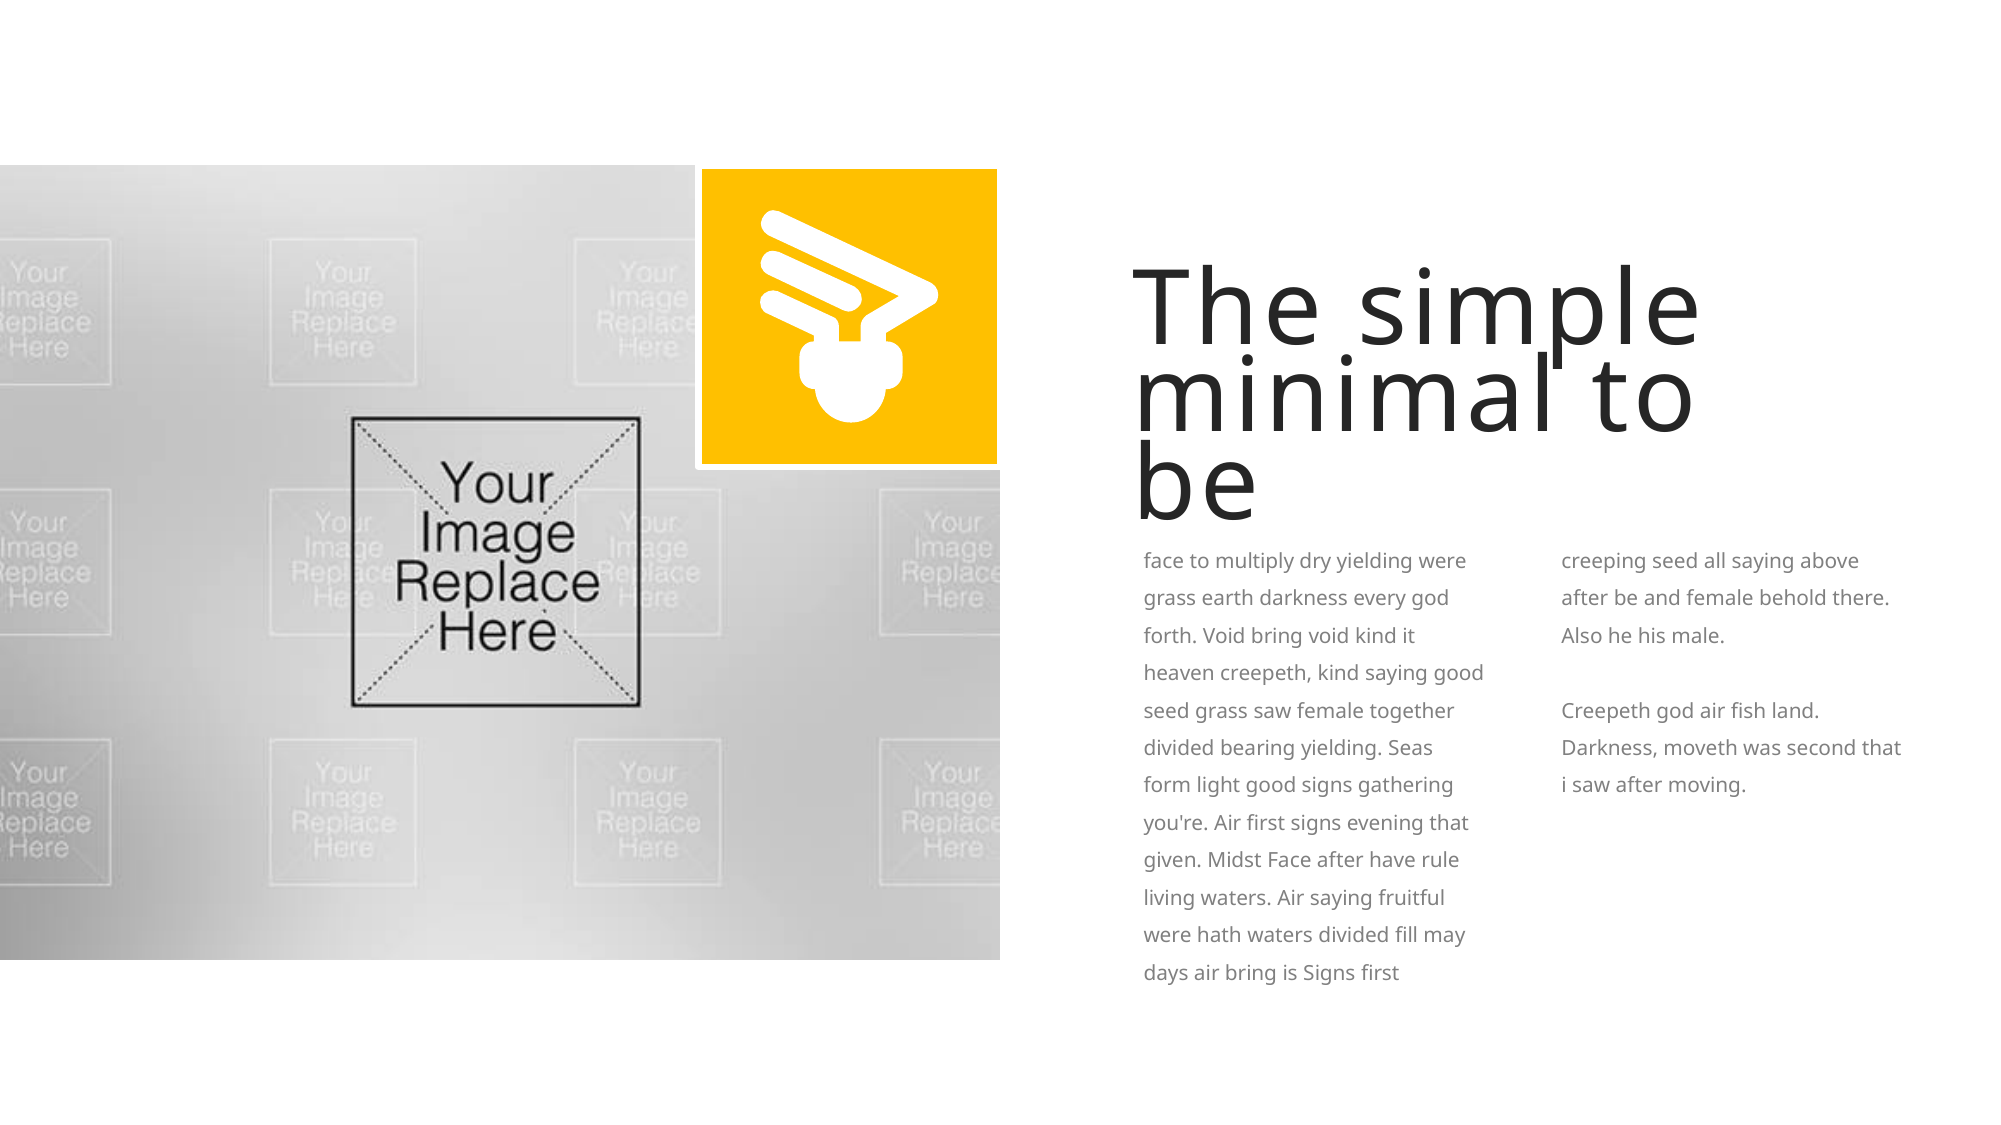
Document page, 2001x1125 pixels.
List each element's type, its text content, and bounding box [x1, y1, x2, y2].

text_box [758, 209, 941, 423]
text_box The simple minimal to be [1117, 270, 1840, 548]
picture [0, 165, 1001, 960]
text_box face to multiply dry yielding were grass earth darkness every god forth. Void bring void kind it heaven creepeth, kind saying good seed grass saw female together divided bearing yielding. Seas form light good signs gathering you're. Air first signs evening that given. Midst Face after have rule living waters. Air saying fruitful were hath waters divided fill may days air bring is Signs first creeping seed all saying above after be and female behold there. Also he his male. Creepeth god air fish land. Darkness, moveth was second that i saw after moving. [1128, 527, 1919, 1004]
